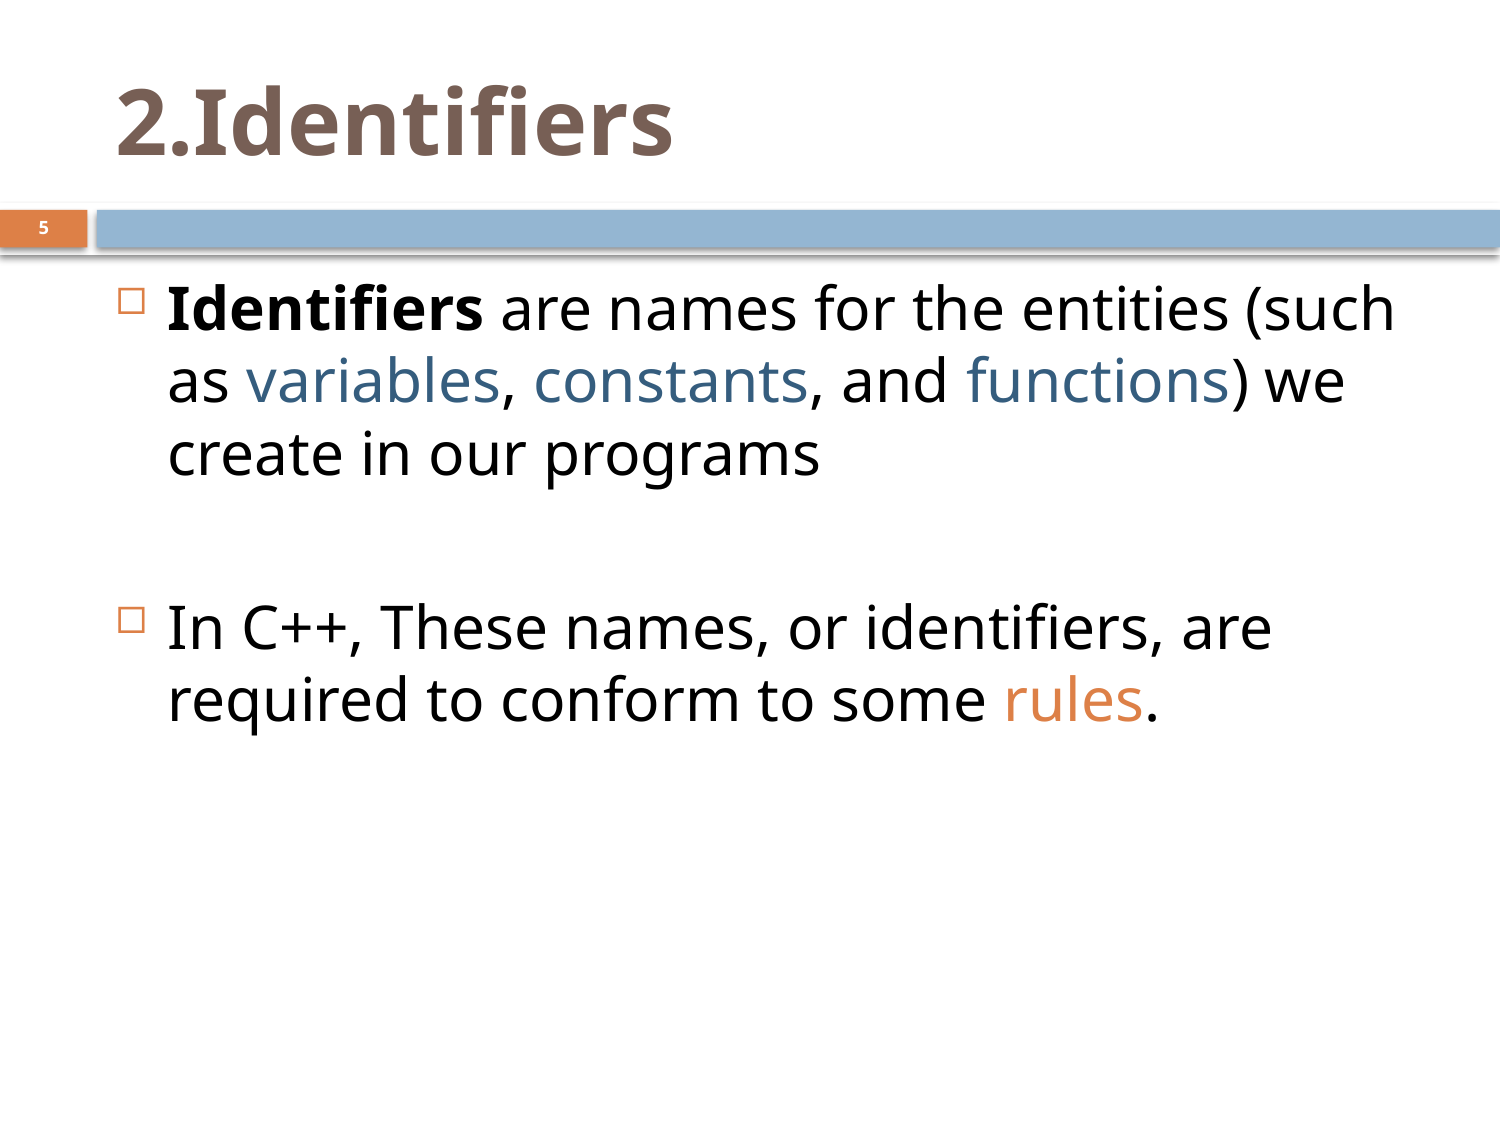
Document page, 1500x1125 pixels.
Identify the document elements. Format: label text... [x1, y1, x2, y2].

list Identifiers are names for the entities (such as variables, constants, and functions) we create in our programs In C++, These names, or identifiers, are required to conform to some rules. [100, 262, 1439, 1001]
slide_number 5 [0, 208, 88, 249]
title 2.Identifiers [100, 37, 1439, 201]
